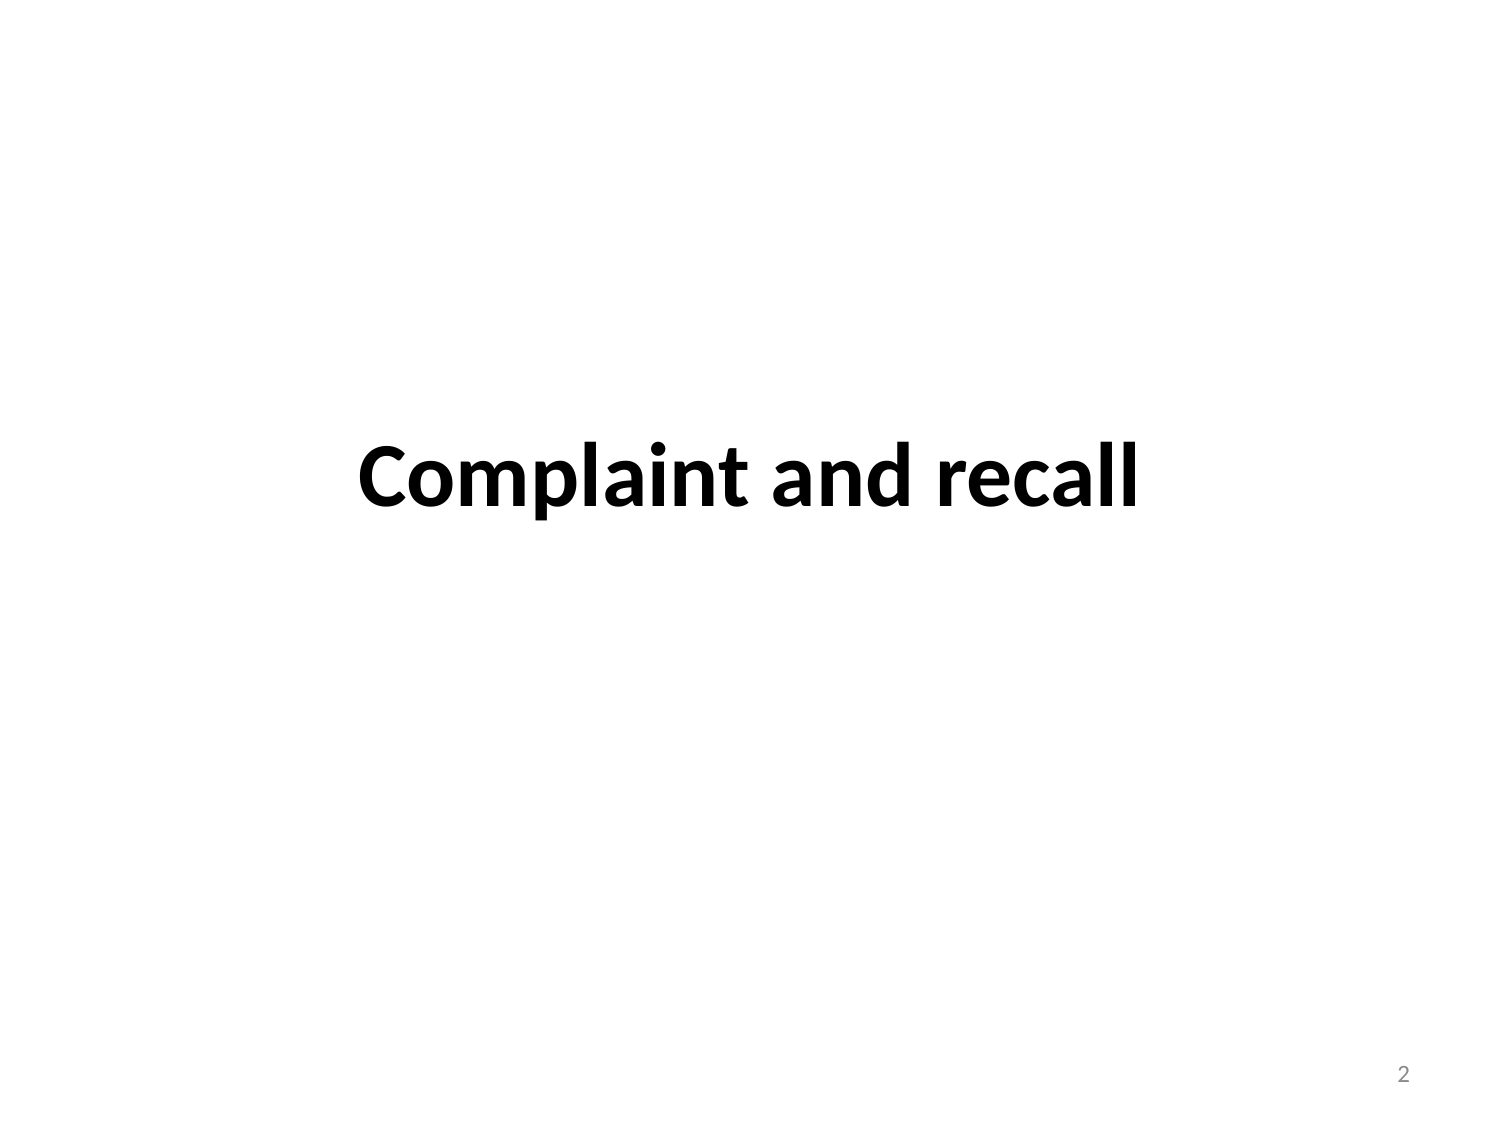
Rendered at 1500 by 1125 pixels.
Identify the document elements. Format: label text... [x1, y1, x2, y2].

slide_number 2 [1074, 1042, 1425, 1103]
title Complaint and recall [112, 349, 1388, 591]
